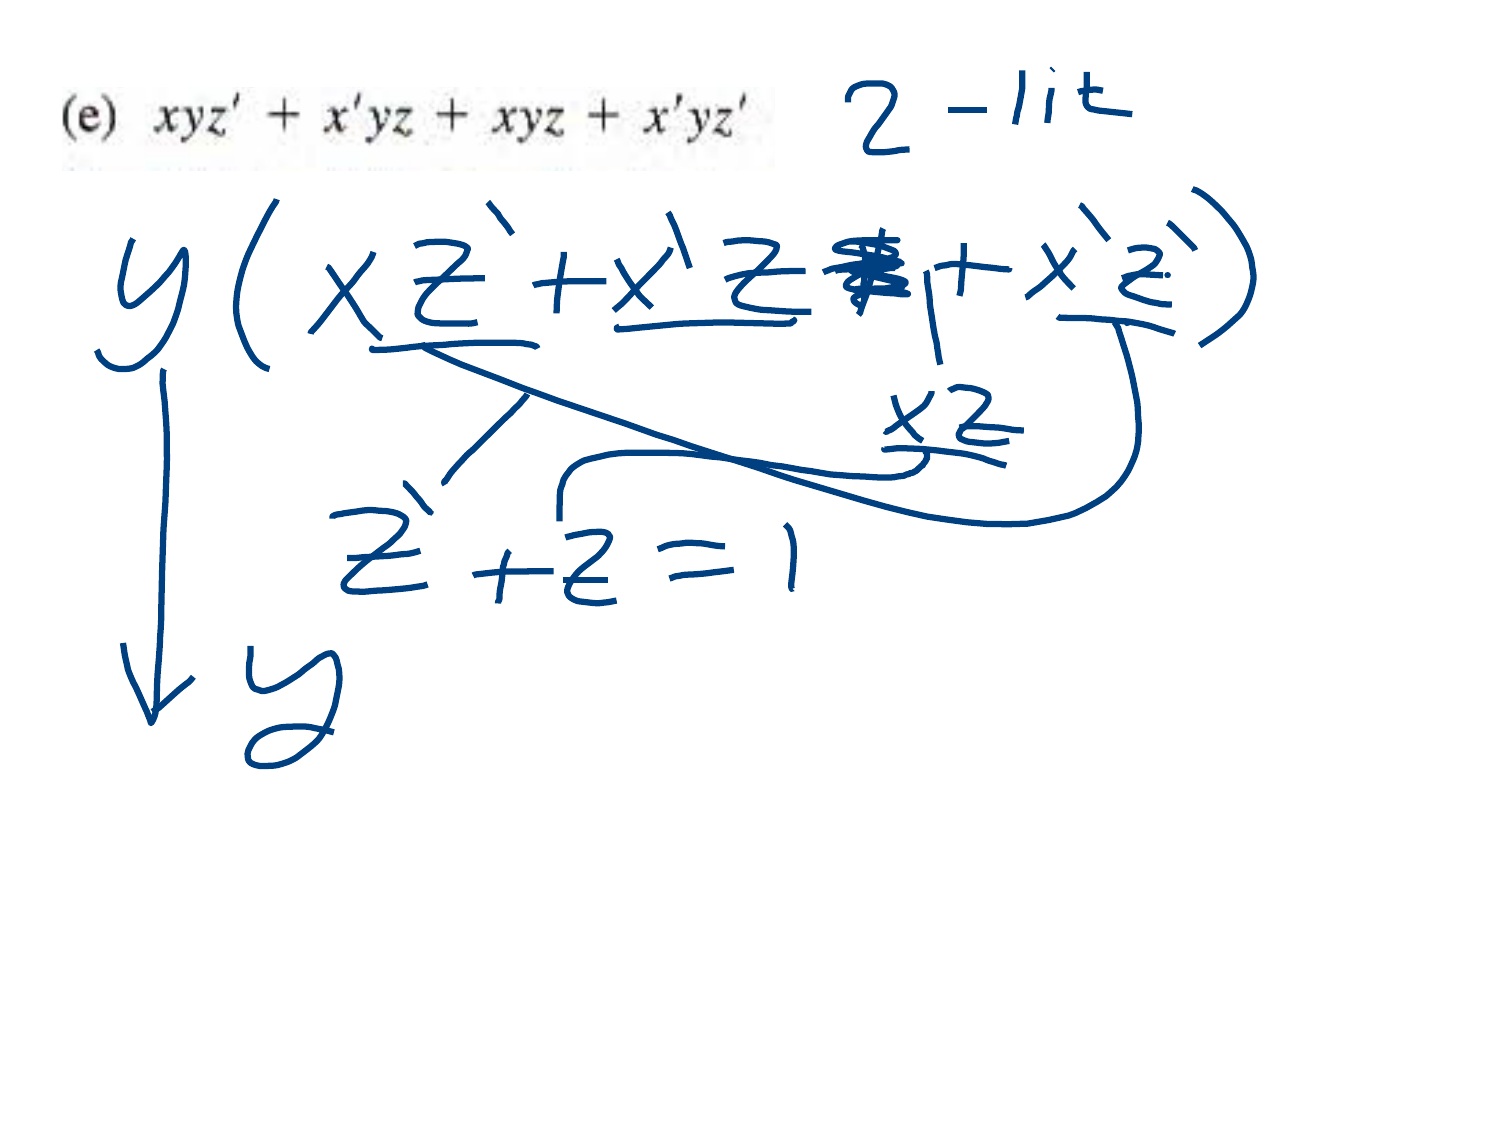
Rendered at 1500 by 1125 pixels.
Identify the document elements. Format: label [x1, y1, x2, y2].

text_box [1127, 246, 1161, 273]
text_box [342, 557, 428, 593]
text_box [1084, 71, 1133, 115]
text_box [414, 240, 469, 278]
text_box [613, 289, 635, 312]
text_box [1191, 188, 1255, 347]
text_box [845, 263, 873, 307]
text_box [347, 550, 421, 559]
text_box [1058, 248, 1076, 269]
text_box [235, 198, 278, 370]
text_box [834, 239, 879, 260]
text_box [865, 245, 909, 302]
text_box [331, 509, 407, 555]
text_box [934, 263, 1010, 271]
text_box [1025, 268, 1058, 299]
text_box [847, 82, 910, 154]
text_box [558, 451, 928, 522]
text_box [472, 570, 554, 577]
text_box [1120, 277, 1172, 306]
text_box [416, 281, 478, 325]
text_box [558, 251, 565, 280]
text_box [421, 341, 478, 345]
text_box [246, 645, 341, 767]
text_box [883, 447, 1007, 467]
text_box [925, 270, 935, 327]
text_box [95, 238, 187, 370]
text_box [733, 276, 812, 313]
text_box [501, 550, 511, 571]
text_box [1014, 70, 1024, 125]
text_box [487, 201, 514, 235]
text_box [371, 341, 539, 351]
text_box [857, 263, 877, 316]
text_box [1057, 315, 1176, 335]
text_box [1046, 87, 1053, 124]
text_box [724, 270, 806, 281]
text_box [566, 581, 617, 604]
text_box [443, 393, 528, 486]
text_box [669, 569, 734, 580]
text_box [835, 268, 850, 272]
text_box [555, 284, 561, 314]
text_box [958, 269, 964, 297]
text_box [1079, 204, 1110, 241]
text_box [309, 291, 344, 335]
text_box [1077, 88, 1104, 93]
text_box [151, 676, 194, 713]
text_box [1121, 273, 1164, 279]
text_box [636, 247, 672, 288]
picture [62, 87, 776, 171]
text_box [784, 523, 795, 590]
text_box [616, 258, 653, 309]
text_box [723, 239, 778, 272]
text_box [1042, 244, 1075, 289]
text_box [860, 255, 867, 262]
text_box [565, 531, 611, 579]
text_box [414, 277, 485, 284]
text_box [345, 251, 375, 291]
text_box [822, 258, 891, 274]
text_box [1167, 221, 1195, 251]
text_box [532, 280, 607, 287]
text_box [874, 228, 884, 260]
text_box [122, 368, 168, 724]
text_box [615, 318, 796, 331]
text_box [427, 321, 1140, 525]
text_box [497, 574, 505, 604]
text_box [657, 541, 726, 550]
text_box [667, 211, 691, 269]
text_box [402, 482, 432, 514]
text_box [326, 265, 383, 339]
